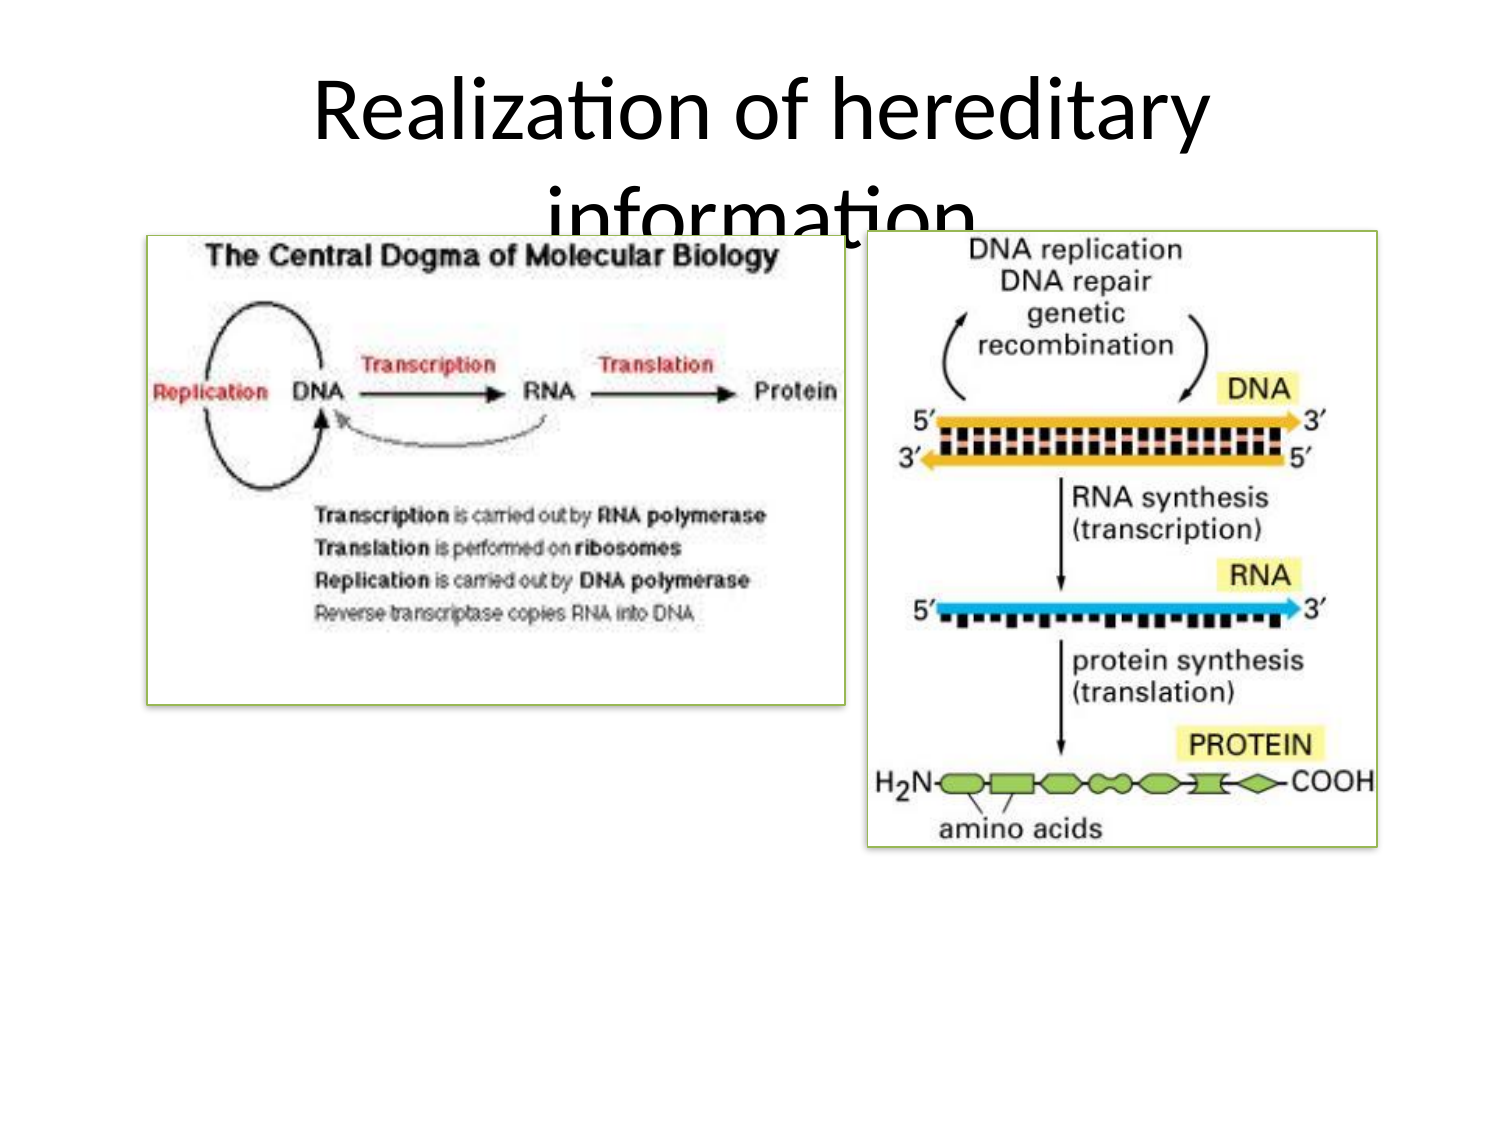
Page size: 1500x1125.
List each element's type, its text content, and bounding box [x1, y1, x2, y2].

title Realization of hereditary information [75, 40, 1451, 275]
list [867, 231, 1377, 847]
picture [147, 235, 845, 705]
